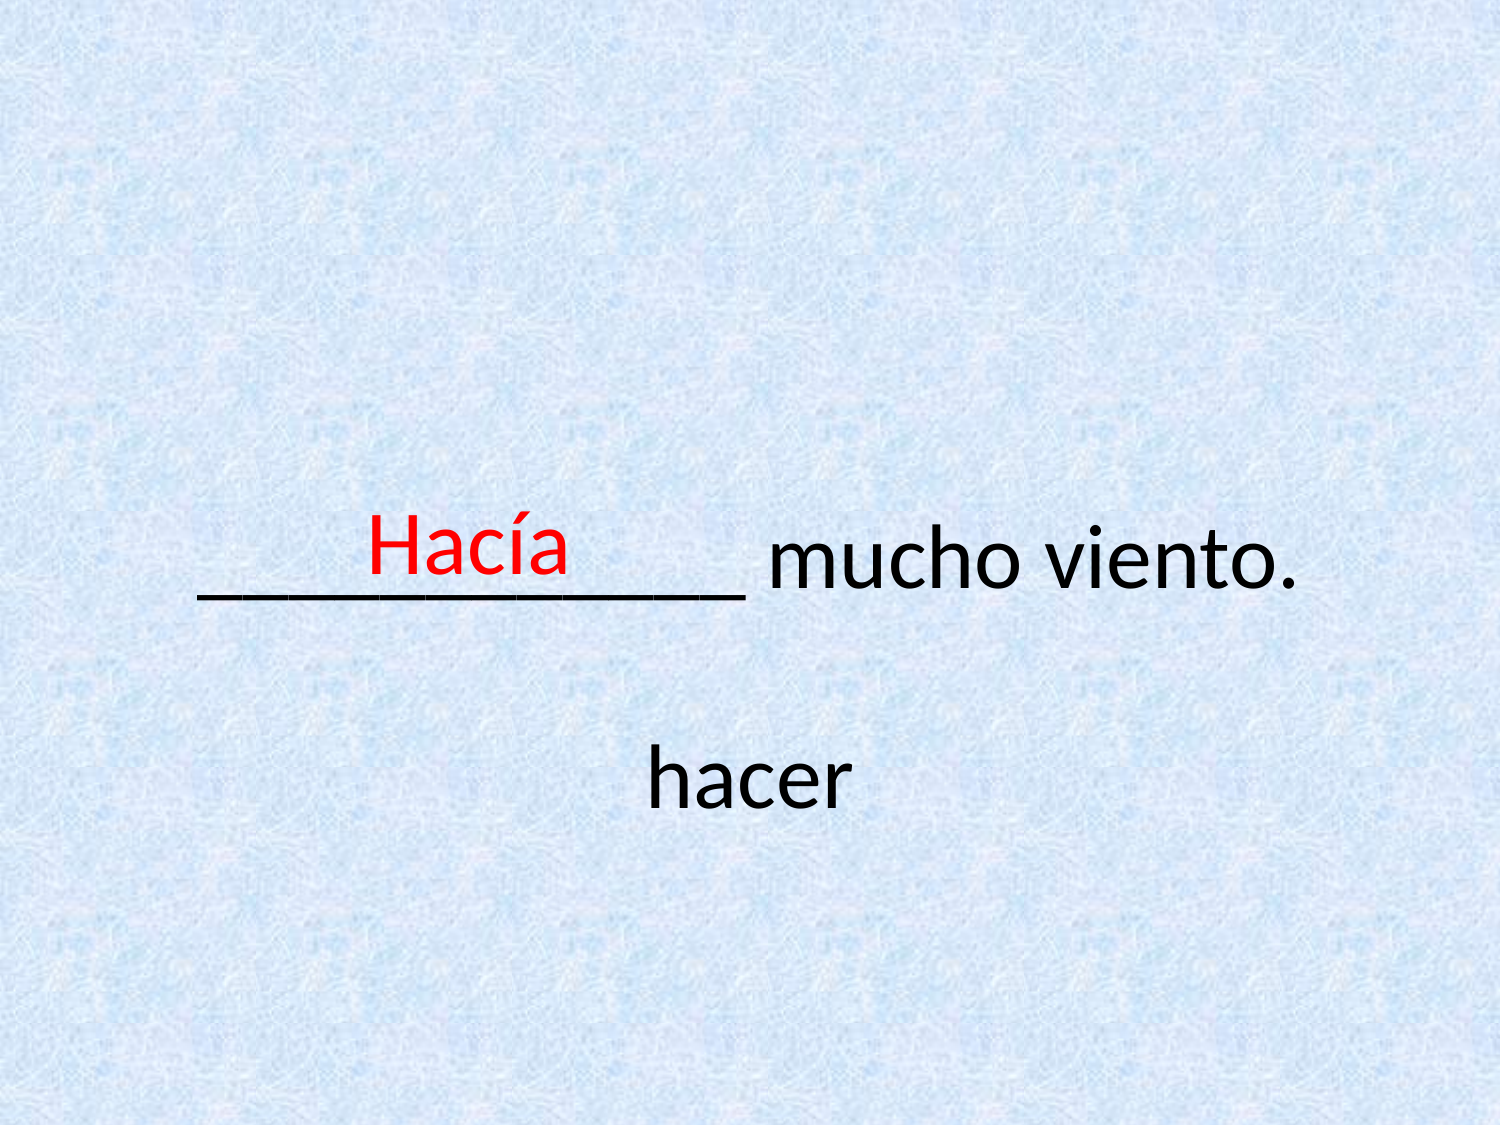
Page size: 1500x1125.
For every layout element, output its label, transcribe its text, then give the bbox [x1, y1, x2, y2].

title ____________ mucho viento. hacer [112, 349, 1388, 976]
subtitle Hacía [274, 474, 663, 613]
picture [0, 0, 1500, 1125]
